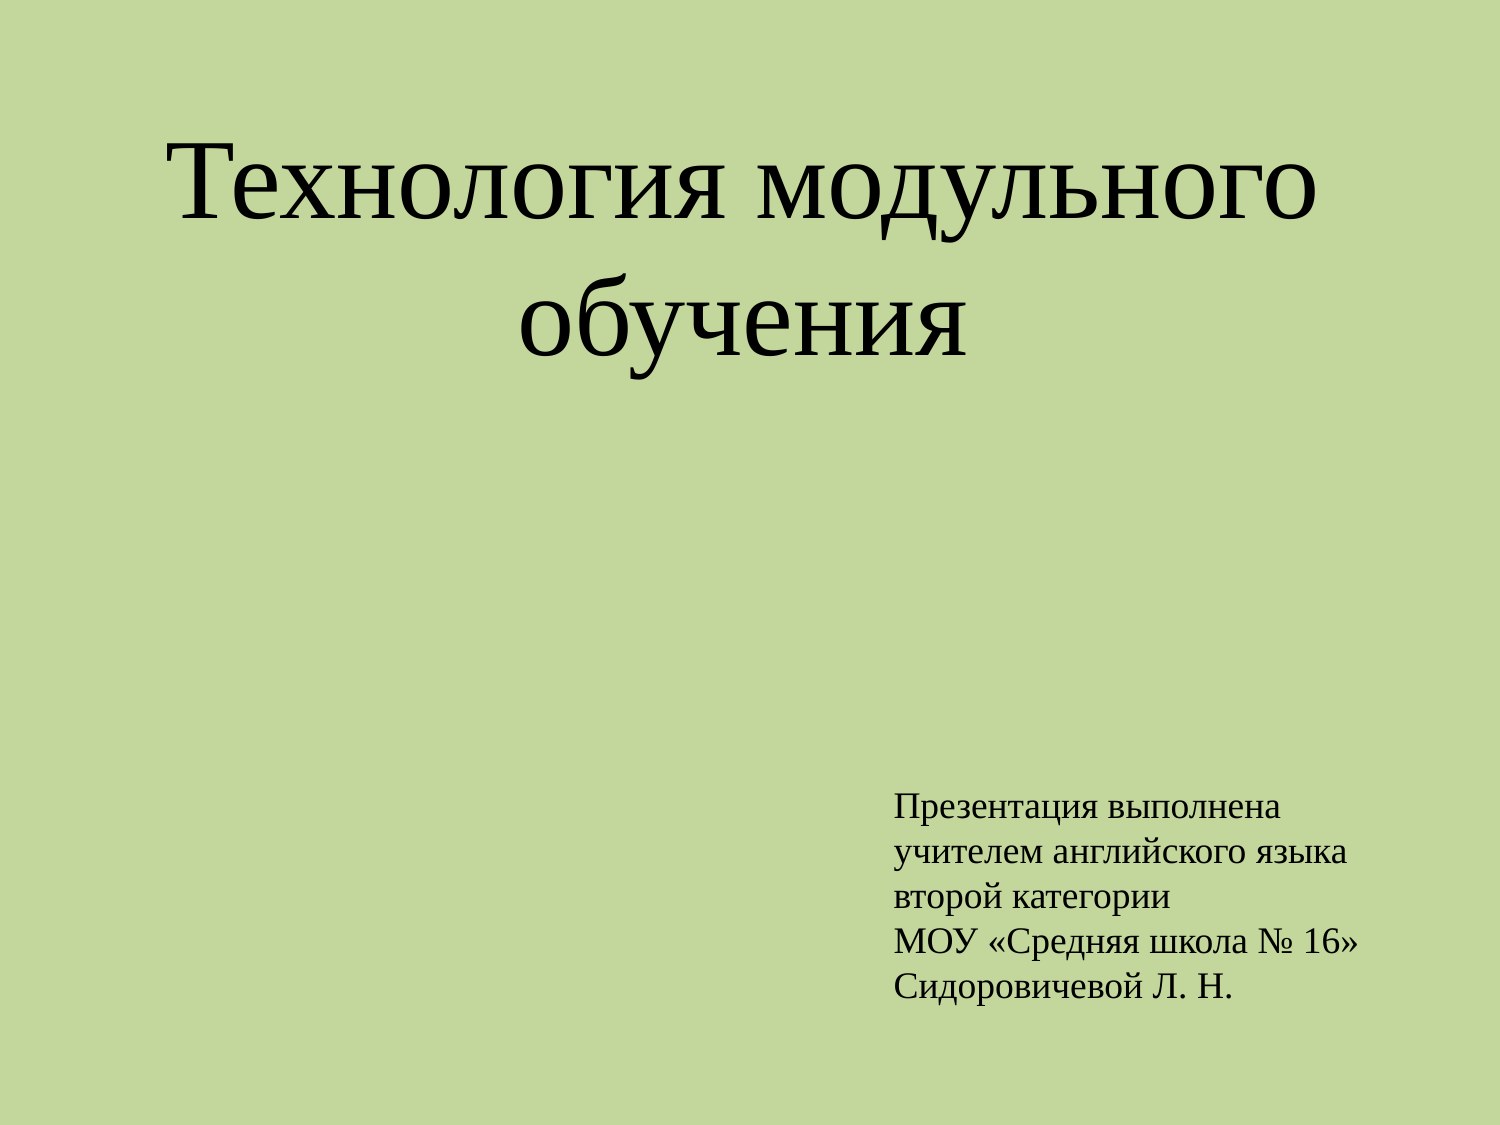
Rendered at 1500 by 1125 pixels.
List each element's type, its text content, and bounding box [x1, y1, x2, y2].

title Технология модульного обучения [105, 93, 1381, 389]
text_box Презентация выполнена учителем английского языка второй категории МОУ «Средняя школа № 16» Сидоровичевой Л. Н. [878, 773, 1465, 1014]
